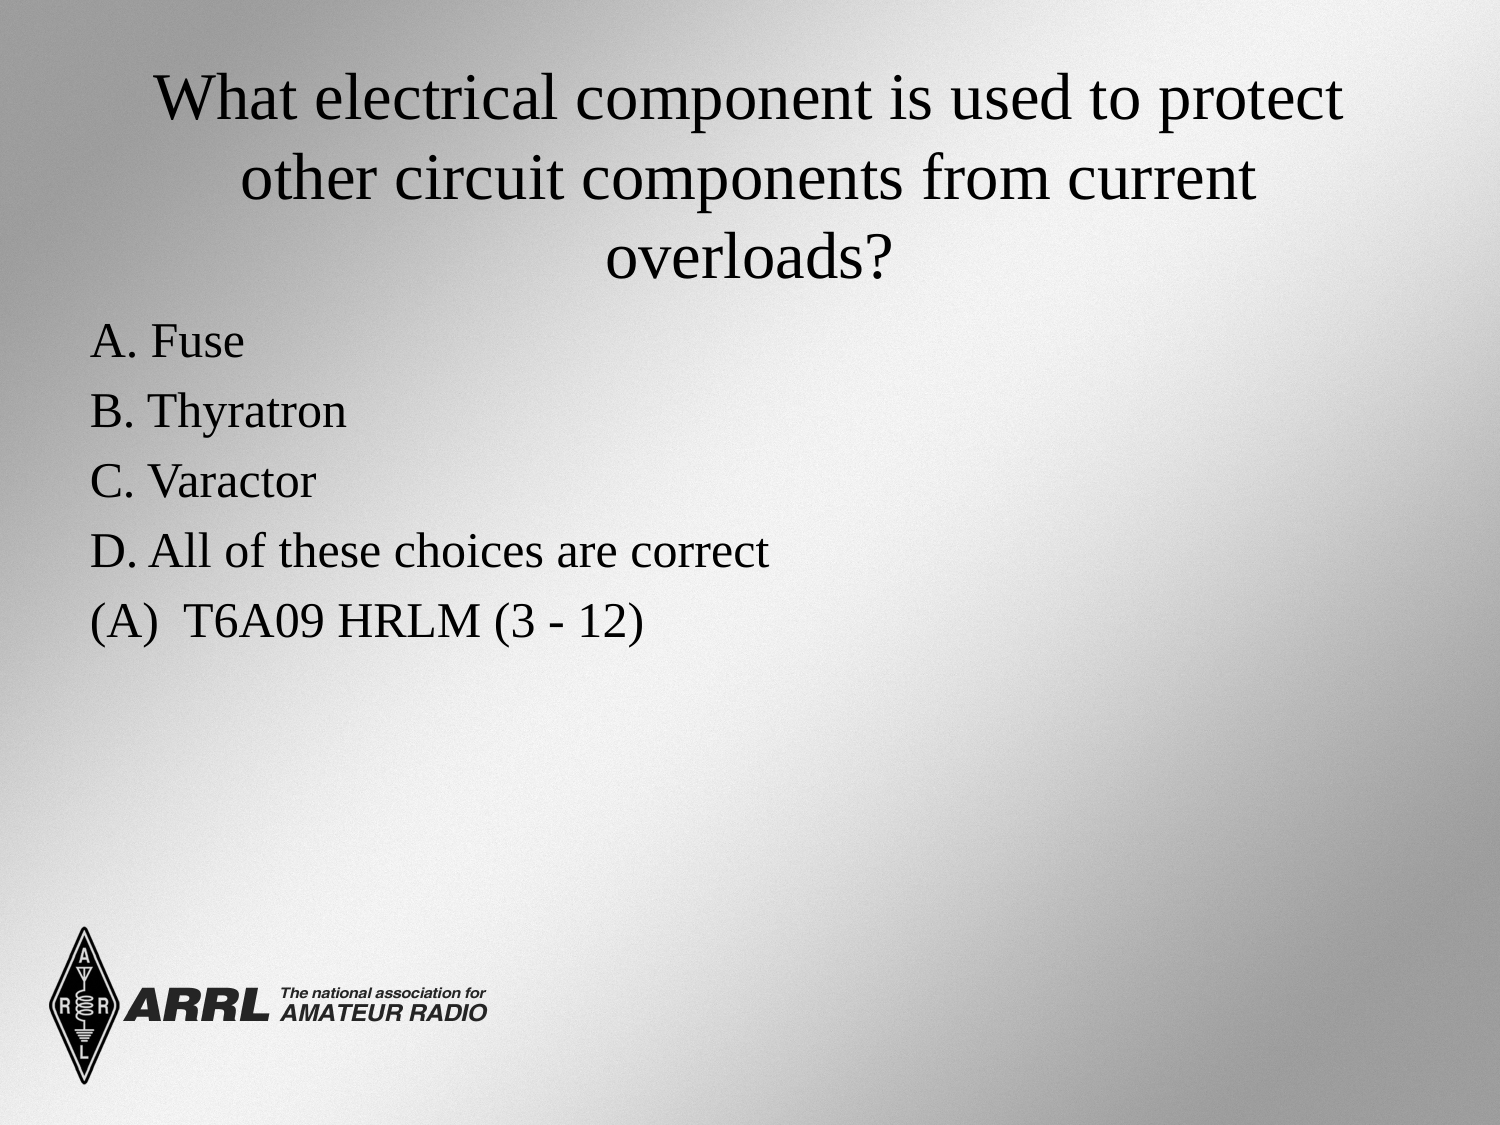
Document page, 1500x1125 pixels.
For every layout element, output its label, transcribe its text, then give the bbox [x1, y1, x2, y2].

title What electrical component is used to protect other circuit components from current overloads? [75, 45, 1425, 233]
list A. Fuse B. Thyratron C. Varactor D. All of these choices are correct (A) T6A09 HRLM (3 - 12) [75, 299, 1425, 1005]
picture [0, 0, 1500, 1125]
